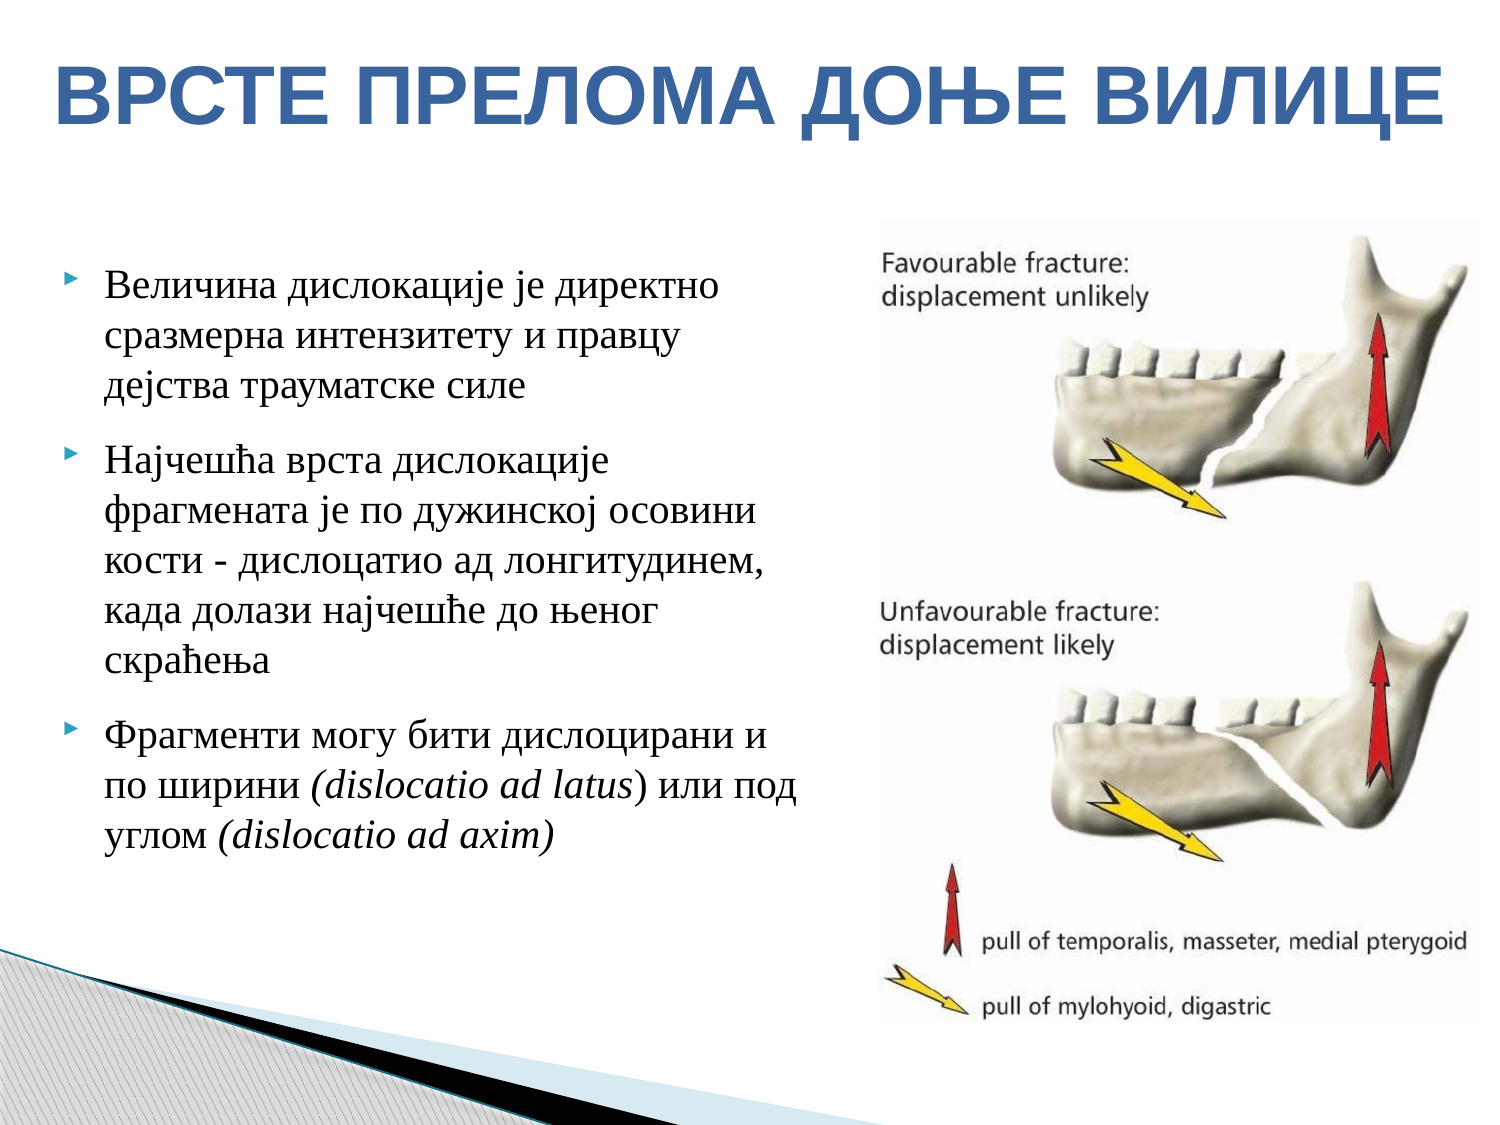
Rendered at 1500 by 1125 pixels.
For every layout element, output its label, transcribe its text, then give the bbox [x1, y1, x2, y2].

picture [879, 219, 1481, 1022]
list Величина дислокације је директно сразмерна интензитету и правцу дејства трауматске силе Најчешћа врста дислокације фрагмената је по дужинској осовини кости - дислоцатио ад лонгитудинем, када долази најчешће до њеног скраћења Фрагменти могу бити дислоцирани и по ширини (dislocatio ad latus) или под углом (dislocatio ad axim) [29, 249, 826, 992]
title ВРСТЕ ПРЕЛОМА ДОЊЕ ВИЛИЦЕ [0, 0, 1500, 185]
